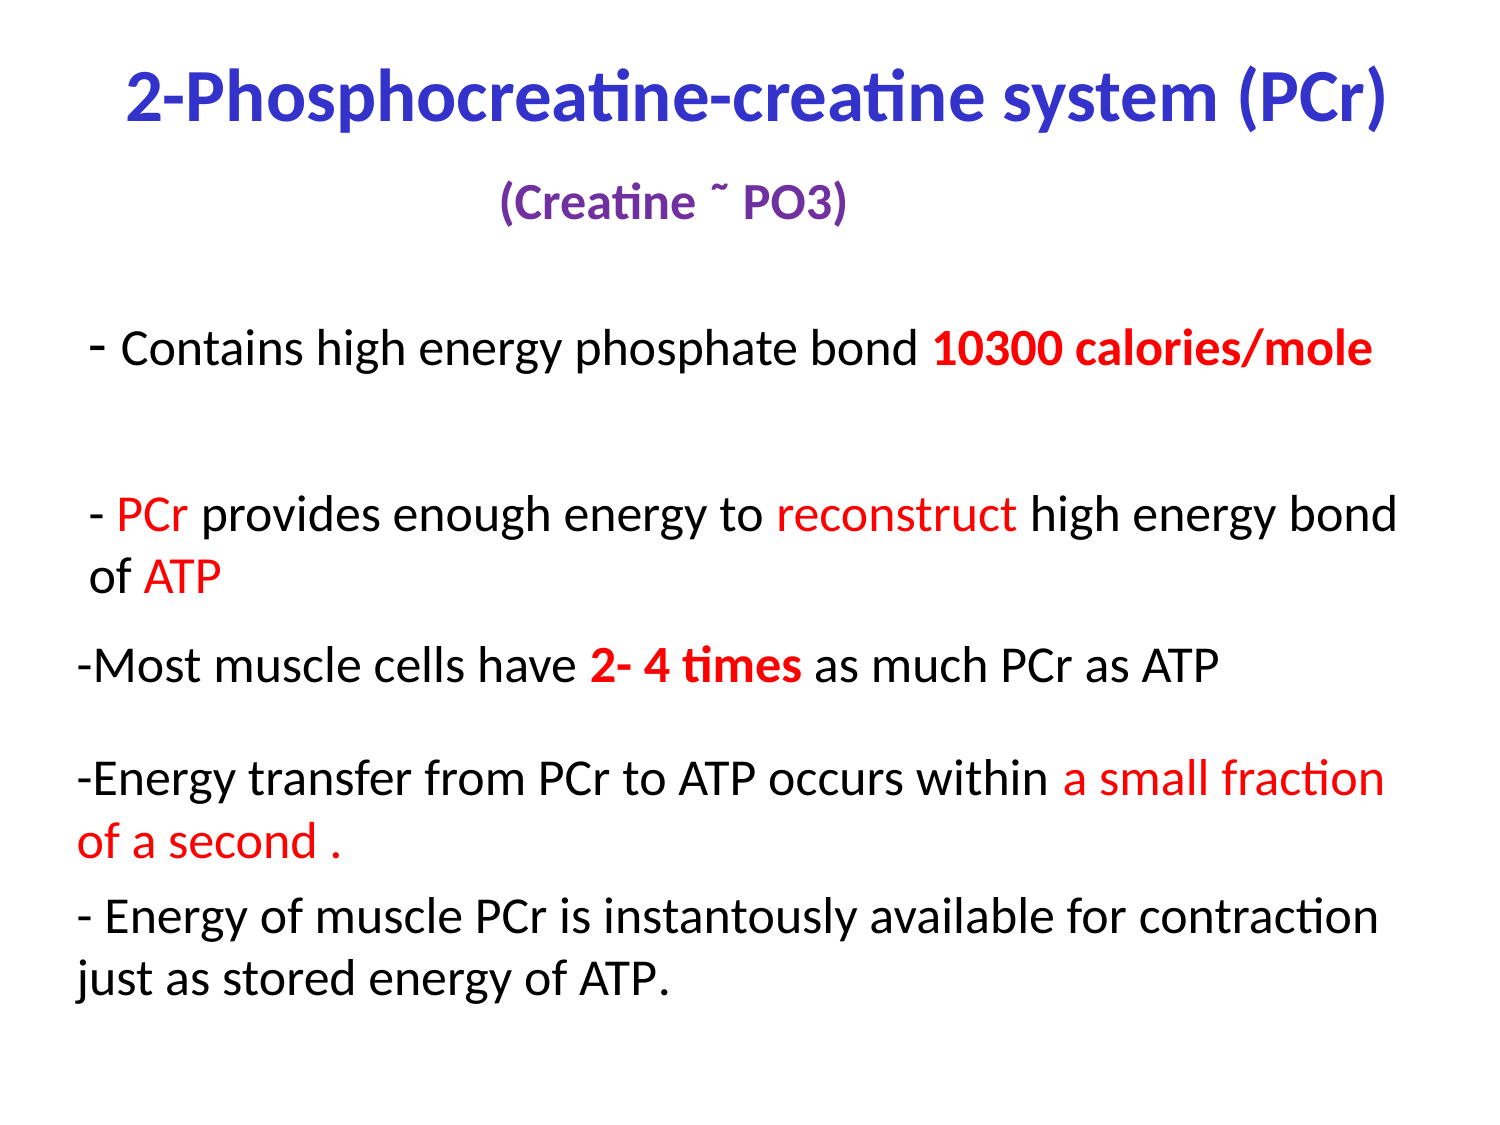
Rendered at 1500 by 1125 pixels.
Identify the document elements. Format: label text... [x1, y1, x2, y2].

text_box - Contains high energy phosphate bond 10300 calories/mole [88, 314, 1436, 440]
text_box -Energy transfer from PCr to ATP occurs within a small fraction of a second . [76, 743, 1387, 881]
text_box -Most muscle cells have 2- 4 times as much PCr as ATP [76, 633, 1403, 754]
text_box (Creatine ˜ PO3) [498, 172, 849, 289]
text_box - PCr provides enough energy to reconstruct high energy bond of ATP [88, 479, 1426, 667]
text_box - Energy of muscle PCr is instantously available for contraction just as stored energy of ATP. [76, 881, 1459, 1069]
text_box 2-Phosphocreatine-creatine system (PCr) [125, 78, 1447, 194]
